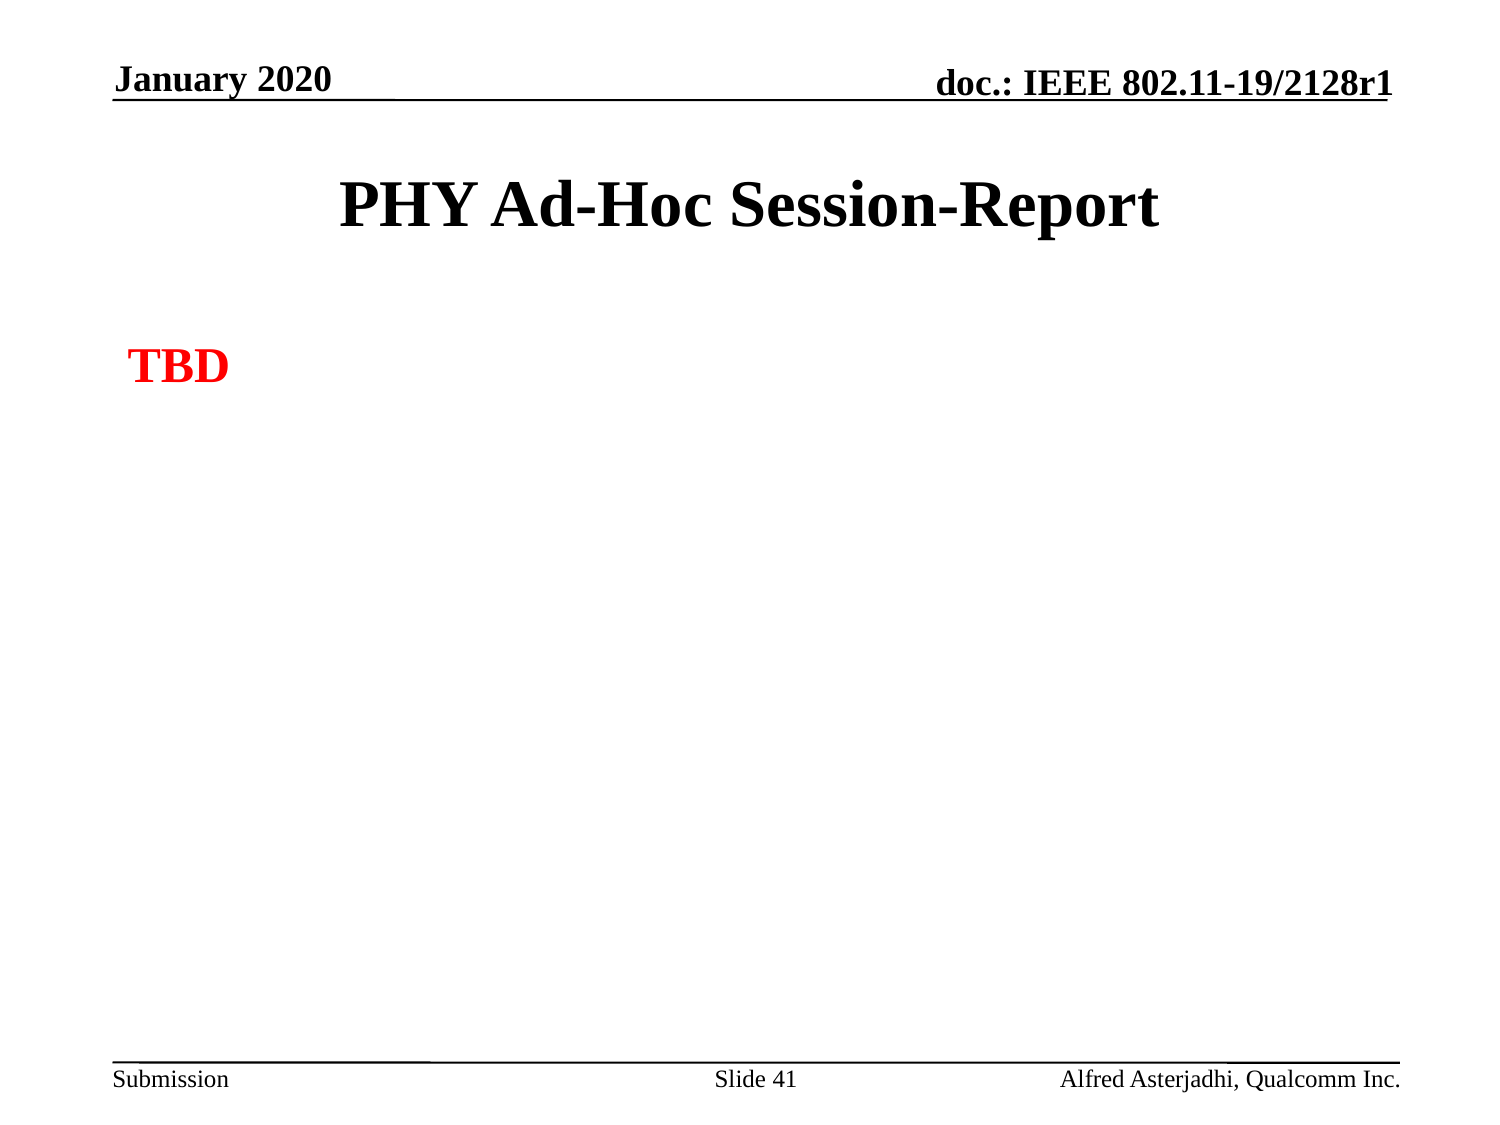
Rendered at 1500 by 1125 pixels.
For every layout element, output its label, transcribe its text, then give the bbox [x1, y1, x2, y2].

slide_number Slide 41 [712, 1061, 800, 1123]
footer Alfred Asterjadhi, Qualcomm Inc. [878, 1061, 1402, 1093]
list TBD [112, 324, 1388, 1000]
title PHY Ad-Hoc Session-Report [112, 112, 1388, 288]
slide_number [114, 54, 493, 100]
